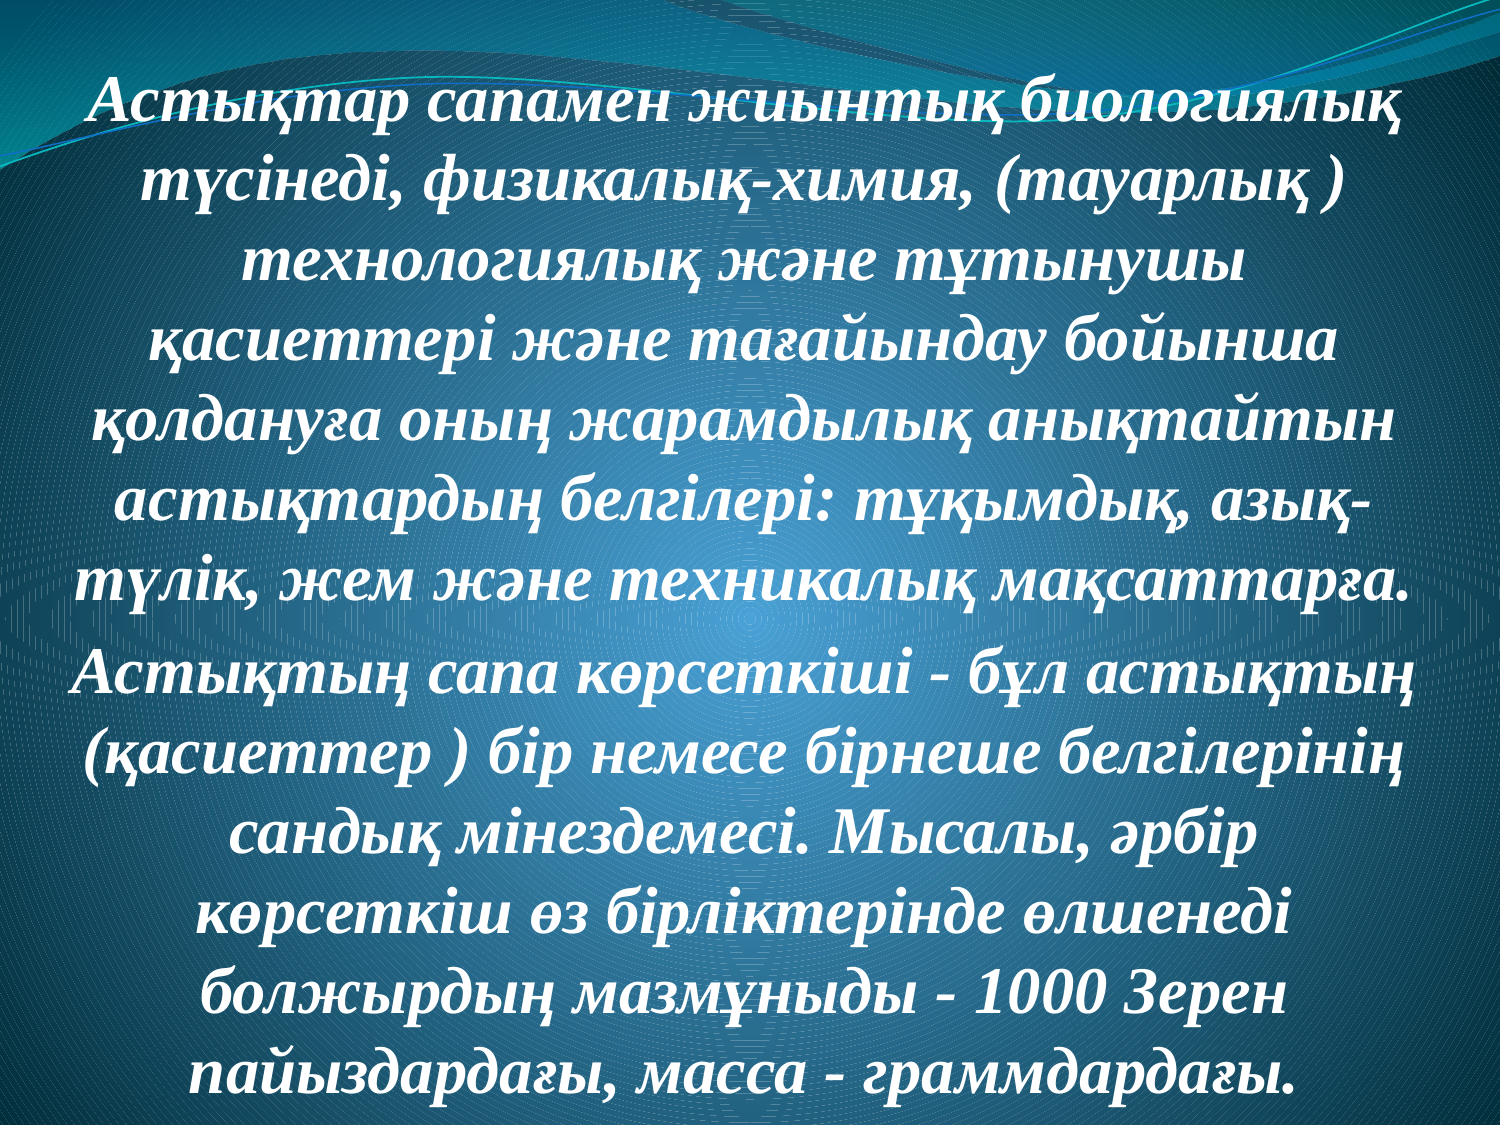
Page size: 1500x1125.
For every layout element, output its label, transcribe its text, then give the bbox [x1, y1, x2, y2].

subtitle Астықтар сапамен жиынтық биологиялық түсiнедi, физикалық-химия, (тауарлық ) технологиялық және тұтынушы қасиеттерi және тағайындау бойынша қолдануға оның жарамдылық анықтайтын астықтардың белгiлерi: тұқымдық, азық-түлiк, жем және техникалық мақсаттарға. Астықтың сапа көрсеткiшi - бұл астықтың (қасиеттер ) бiр немесе бiрнеше белгiлерiнiң сандық мiнездемесi. Мысалы, әрбiр көрсеткiш өз бiрлiктерiнде өлшенедi болжырдың мазмұныды - 1000 Зерен пайыздардағы, масса - граммдардағы. [70, 46, 1430, 818]
